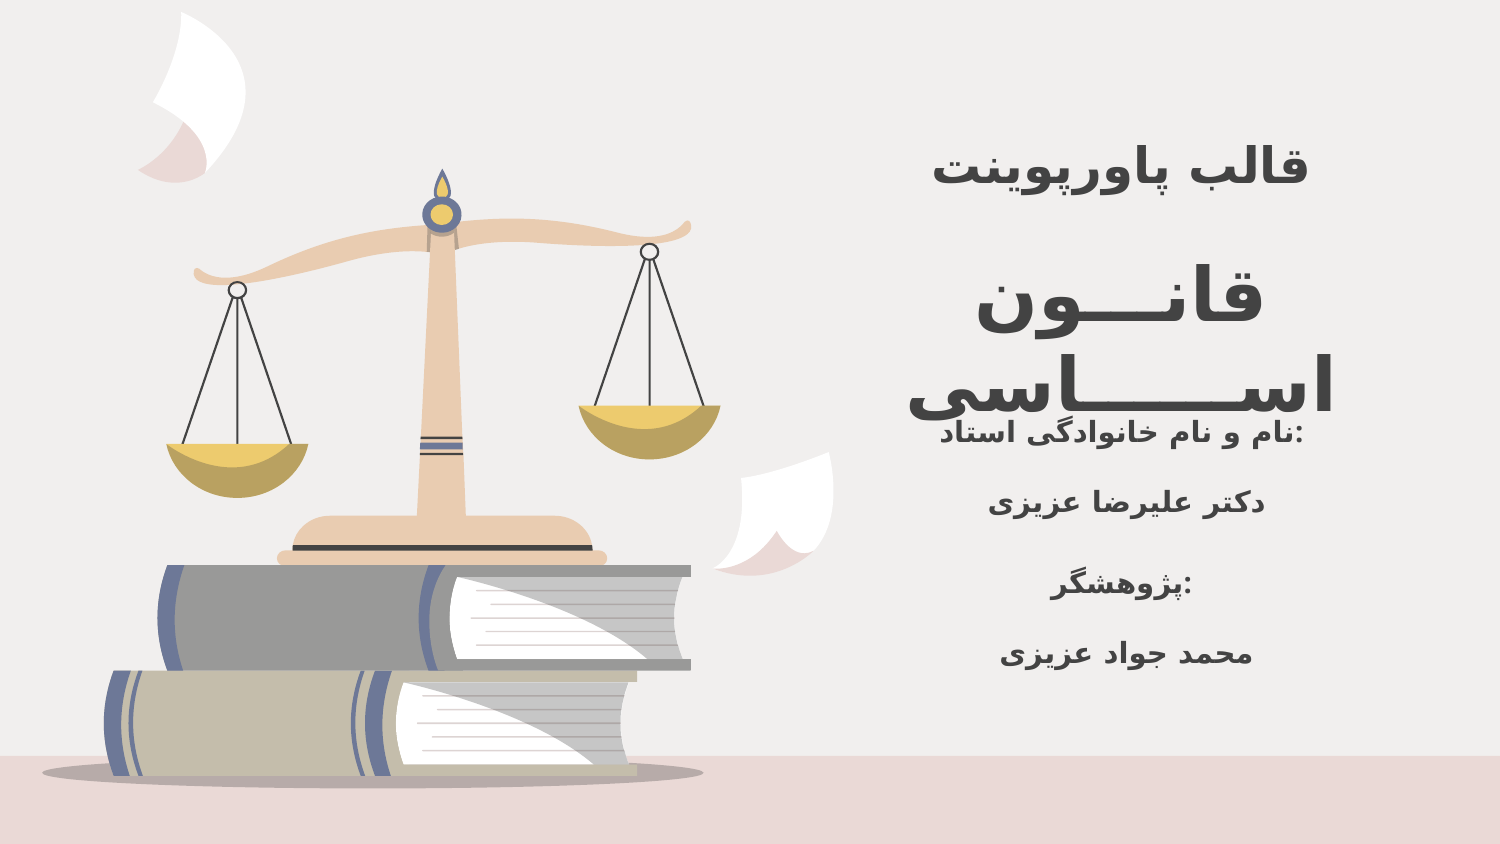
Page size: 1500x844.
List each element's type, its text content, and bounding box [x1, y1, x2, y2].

text_box قالب پاورپوینت [851, 125, 1467, 201]
text_box قانـــون اســــــاسی [851, 239, 1442, 435]
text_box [41, 11, 847, 789]
text_box پژوهشگر: محمد جواد عزیزی [911, 522, 1332, 677]
text_box نام و نام خانوادگی استاد: دکتر علیرضا عزیزی [911, 370, 1332, 522]
